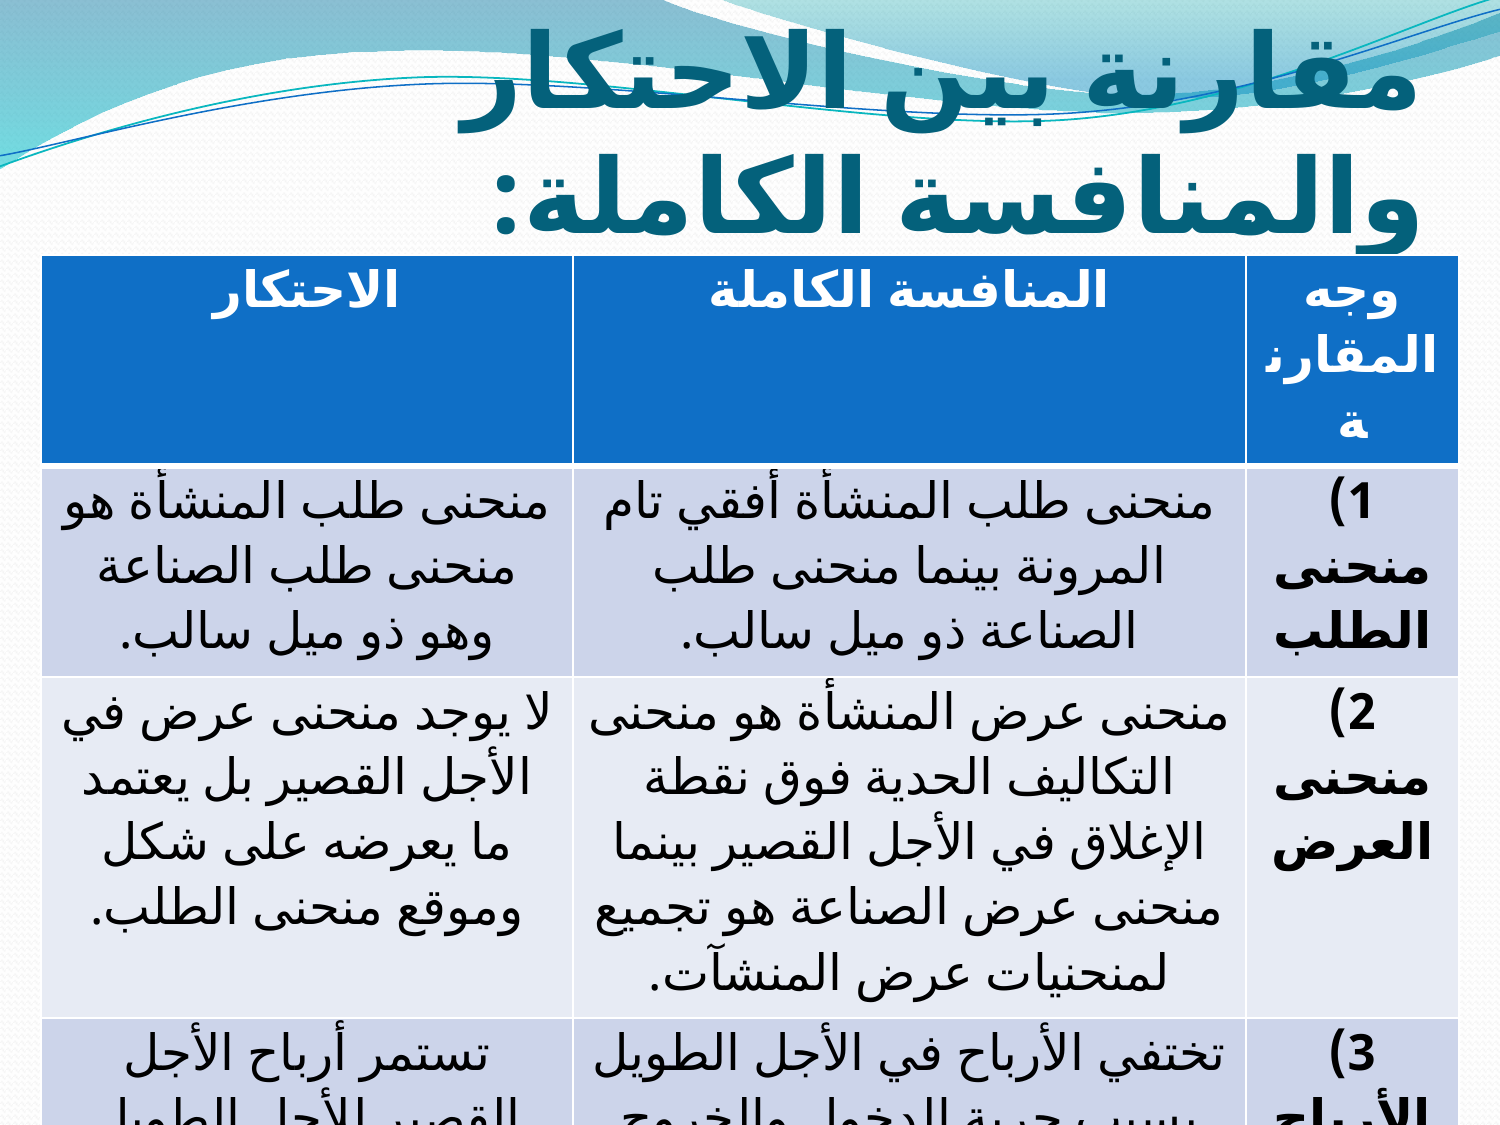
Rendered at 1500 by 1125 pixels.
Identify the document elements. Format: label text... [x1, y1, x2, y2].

table_cell منحنى طلب المنشأة أفقي تام المرونة بينما منحنى طلب الصناعة ذو ميل سالب. [574, 469, 1245, 676]
table_header المنافسة الكاملة [574, 256, 1245, 463]
table_cell 3) الأرباح [1247, 1019, 1458, 1125]
table_cell تستمر أرباح الأجل القصير للأجل الطويل لعدم وجود حرية دخول وخروج من الصناعة. [42, 1019, 572, 1125]
title مقارنة بين الاحتكار والمنافسة الكاملة: [75, 66, 1425, 254]
table_cell منحنى عرض المنشأة هو منحنى التكاليف الحدية فوق نقطة الإغلاق في الأجل القصير بينما منحنى عرض الصناعة هو تجميع لمنحنيات عرض المنشآت. [574, 678, 1245, 1017]
table_cell 2) منحنى العرض [1247, 678, 1458, 1017]
table_cell تختفي الأرباح في الأجل الطويل بسبب حرية الدخول والخروج من الصناعة. [574, 1019, 1245, 1125]
table_cell لا يوجد منحنى عرض في الأجل القصير بل يعتمد ما يعرضه على شكل وموقع منحنى الطلب. [42, 678, 572, 1017]
table_cell 1) منحنى الطلب [1247, 469, 1458, 676]
table_cell منحنى طلب المنشأة هو منحنى طلب الصناعة وهو ذو ميل سالب. [42, 469, 572, 676]
table_header وجه المقارنة [1247, 256, 1458, 463]
table_header الاحتكار [42, 256, 572, 463]
